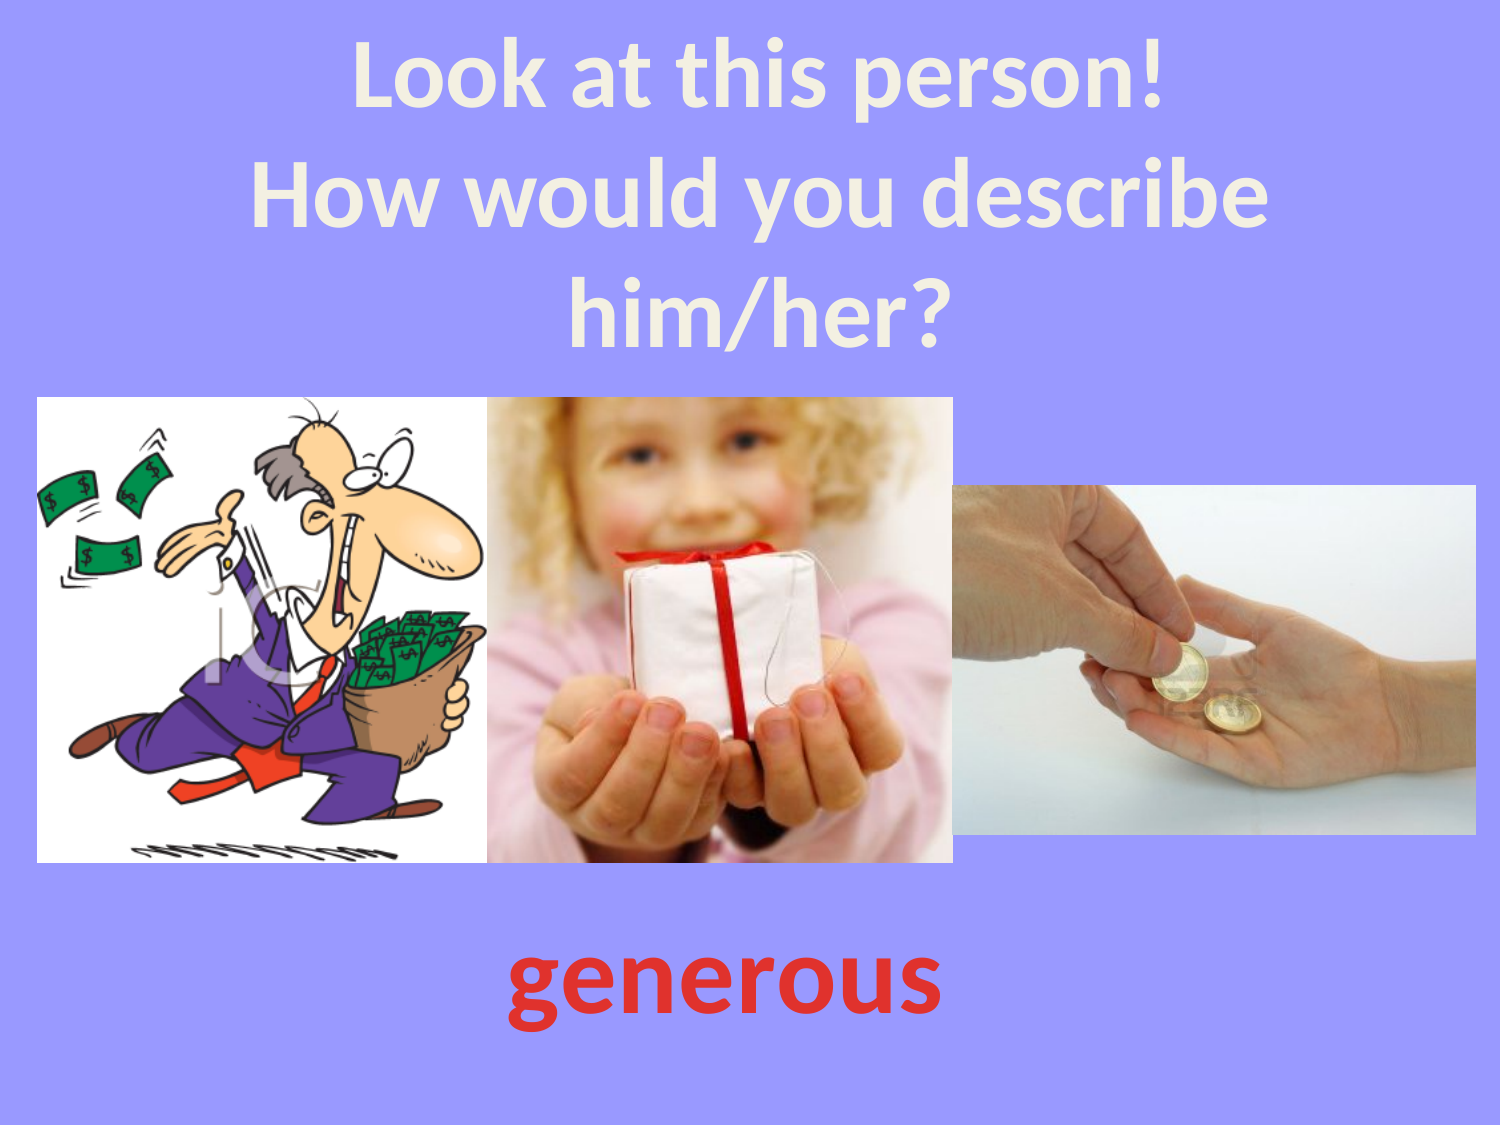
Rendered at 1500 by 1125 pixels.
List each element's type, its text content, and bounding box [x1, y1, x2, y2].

picture [37, 397, 1477, 864]
text_box Look at this person! How would you describe him/her? [76, 0, 1445, 375]
text_box generous [491, 893, 960, 1044]
